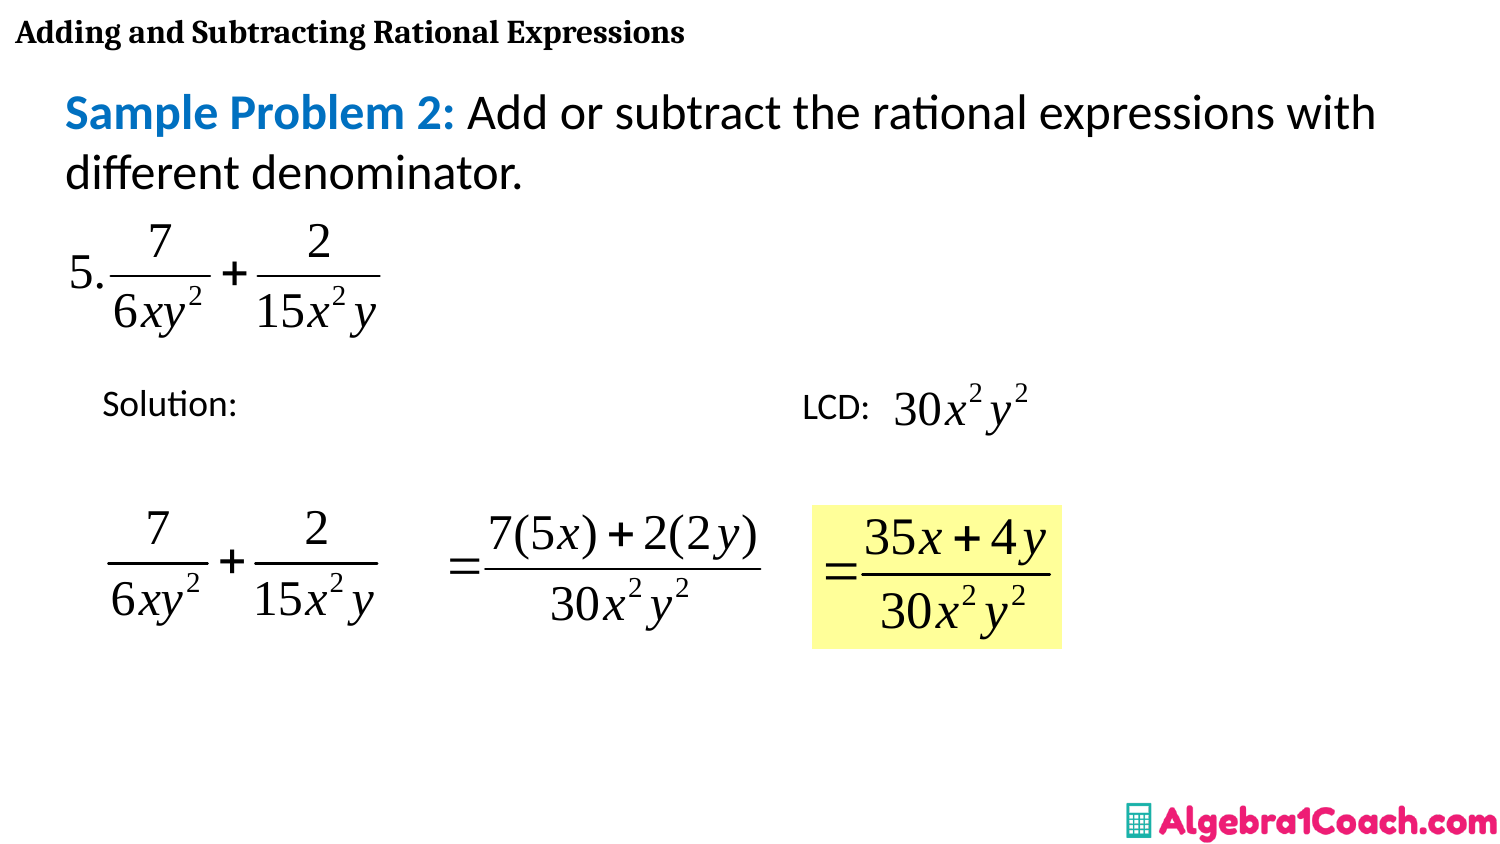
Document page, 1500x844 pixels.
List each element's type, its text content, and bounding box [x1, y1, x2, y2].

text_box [437, 501, 769, 640]
text_box Solution: [87, 371, 263, 432]
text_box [99, 496, 388, 635]
list Sample Problem 2: Add or subtract the rational expressions with different denominator. [50, 71, 1425, 222]
text_box LCD: [787, 374, 883, 435]
picture [1109, 798, 1500, 844]
text_box Adding and Subtracting Rational Expressions [0, 1, 1350, 60]
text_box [887, 371, 1038, 446]
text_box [812, 504, 1063, 650]
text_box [62, 209, 392, 347]
